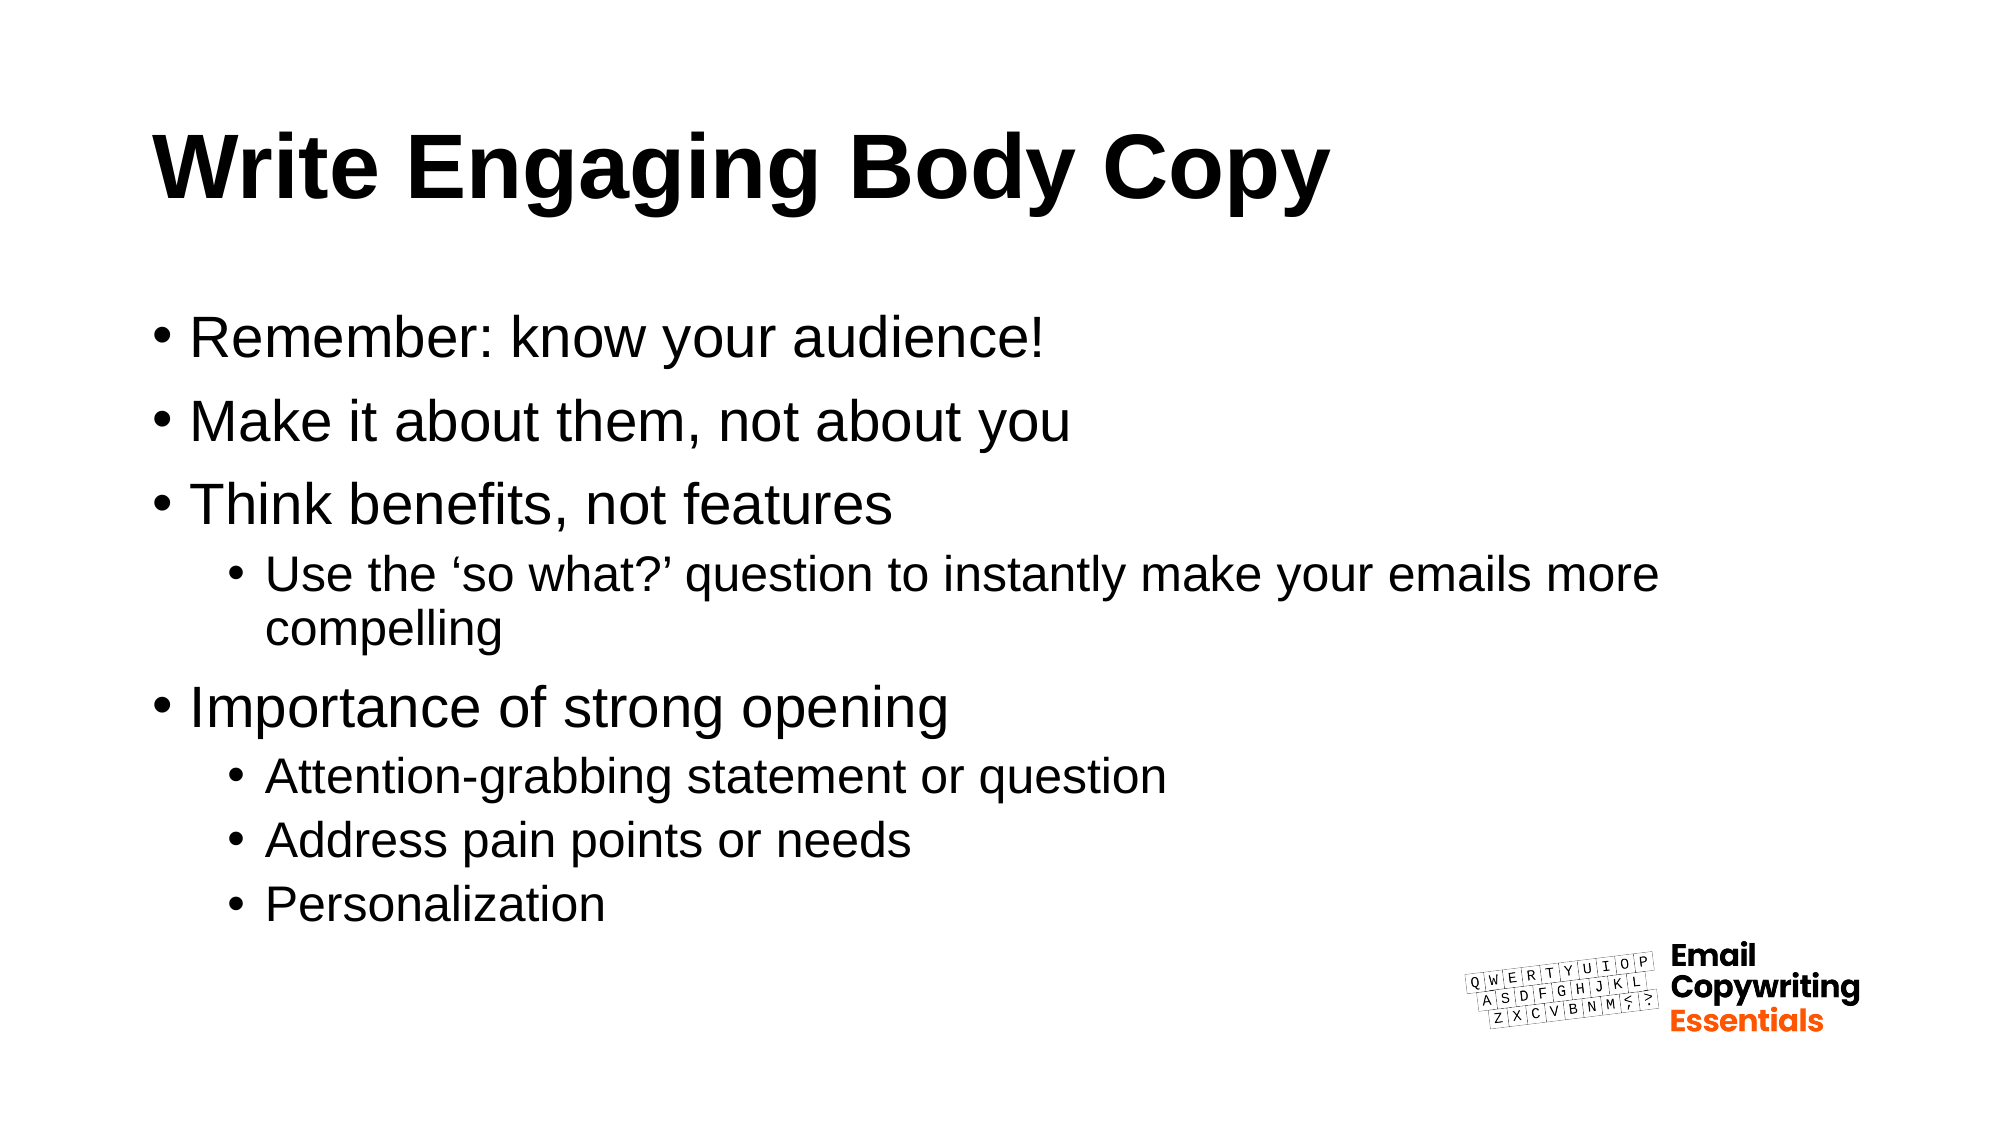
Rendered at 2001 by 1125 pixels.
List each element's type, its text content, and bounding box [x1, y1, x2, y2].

list Remember: know your audience! Make it about them, not about you Think benefits, not features Use the ‘so what?’ question to instantly make your emails more compelling Importance of strong opening Attention-grabbing statement or question Address pain points or needs Personalization [137, 299, 1863, 1014]
title Write Engaging Body Copy [137, 59, 1863, 278]
picture [1462, 1014, 1863, 1066]
